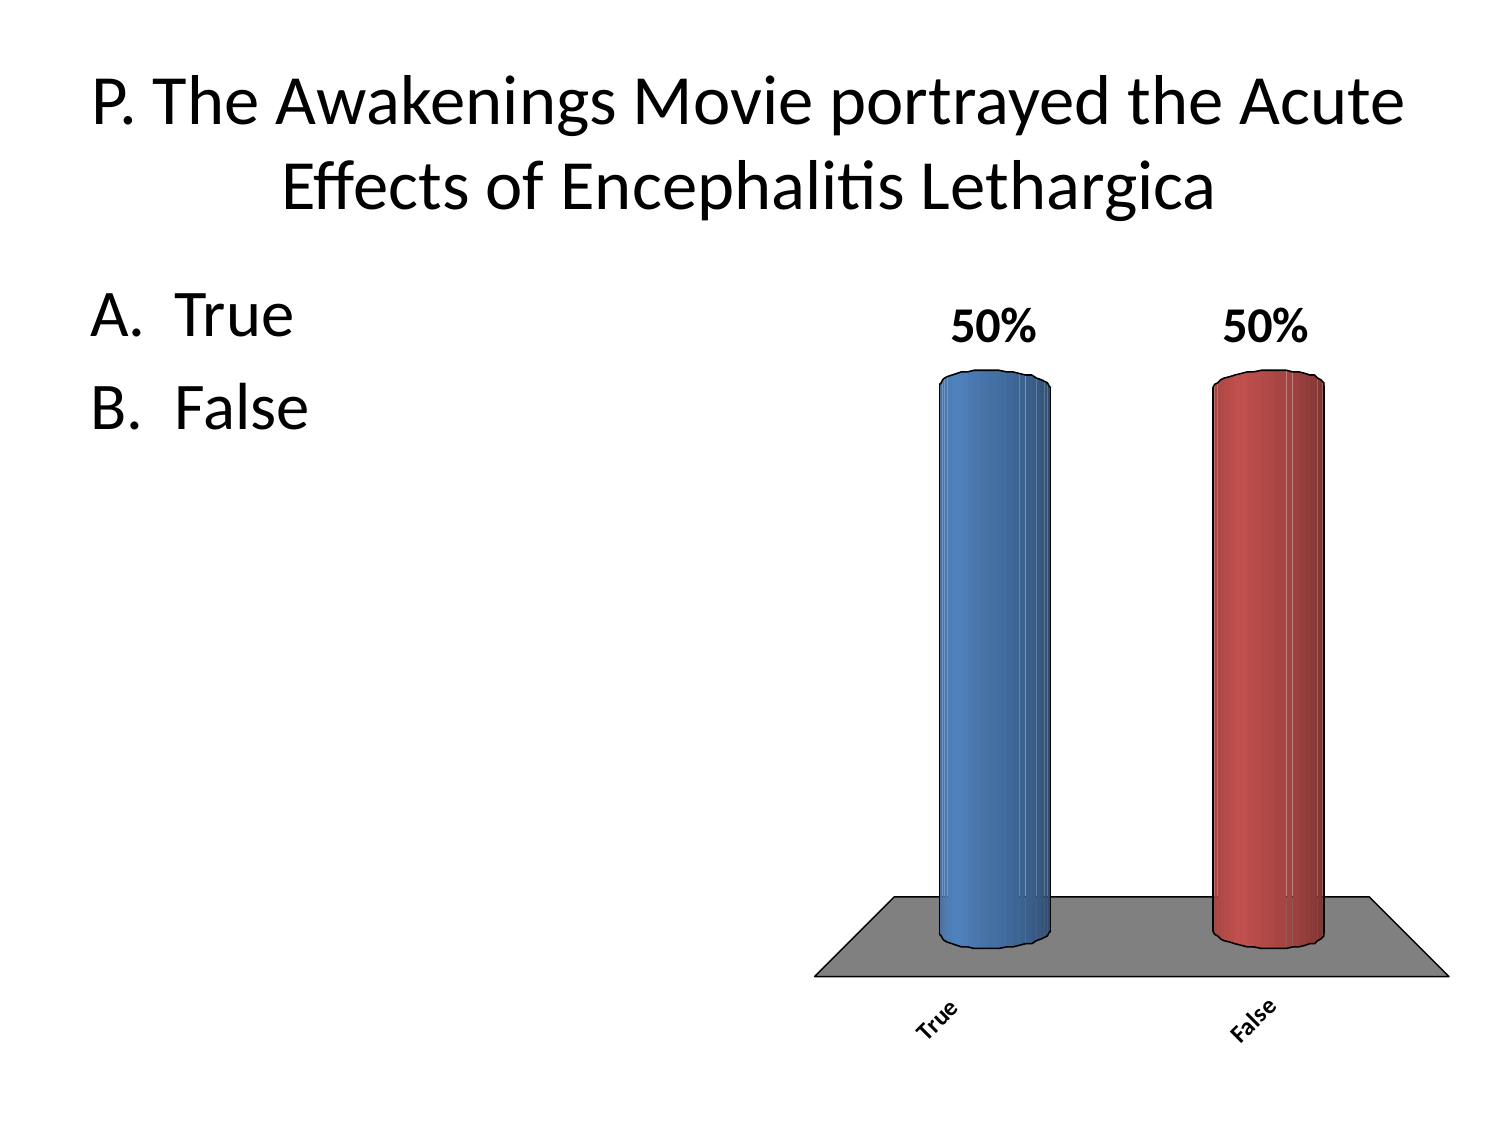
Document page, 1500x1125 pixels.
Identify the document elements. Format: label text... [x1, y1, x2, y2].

title P. The Awakenings Movie portrayed the Acute Effects of Encephalitis Lethargica [75, 45, 1425, 233]
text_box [739, 262, 1490, 1107]
list True False [75, 262, 737, 1005]
